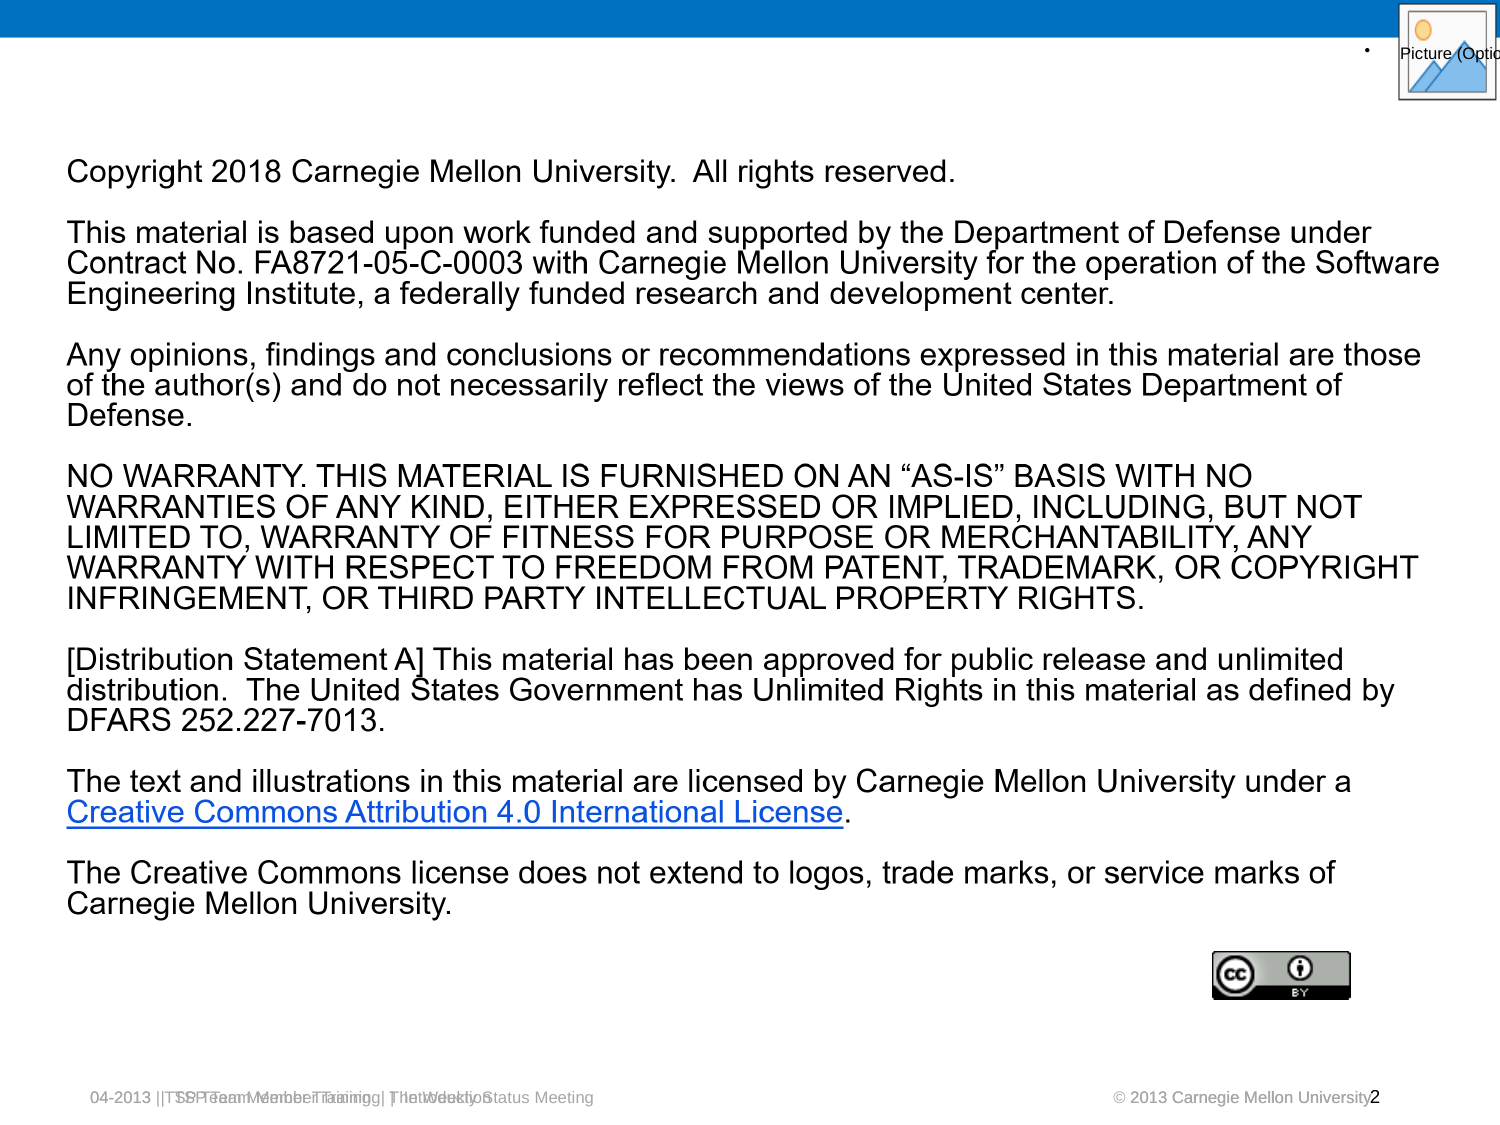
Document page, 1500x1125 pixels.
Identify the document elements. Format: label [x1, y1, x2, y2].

text_box [0, 0, 1392, 91]
picture [54, 155, 1471, 929]
picture [1394, 0, 1500, 106]
picture [1212, 951, 1351, 1001]
